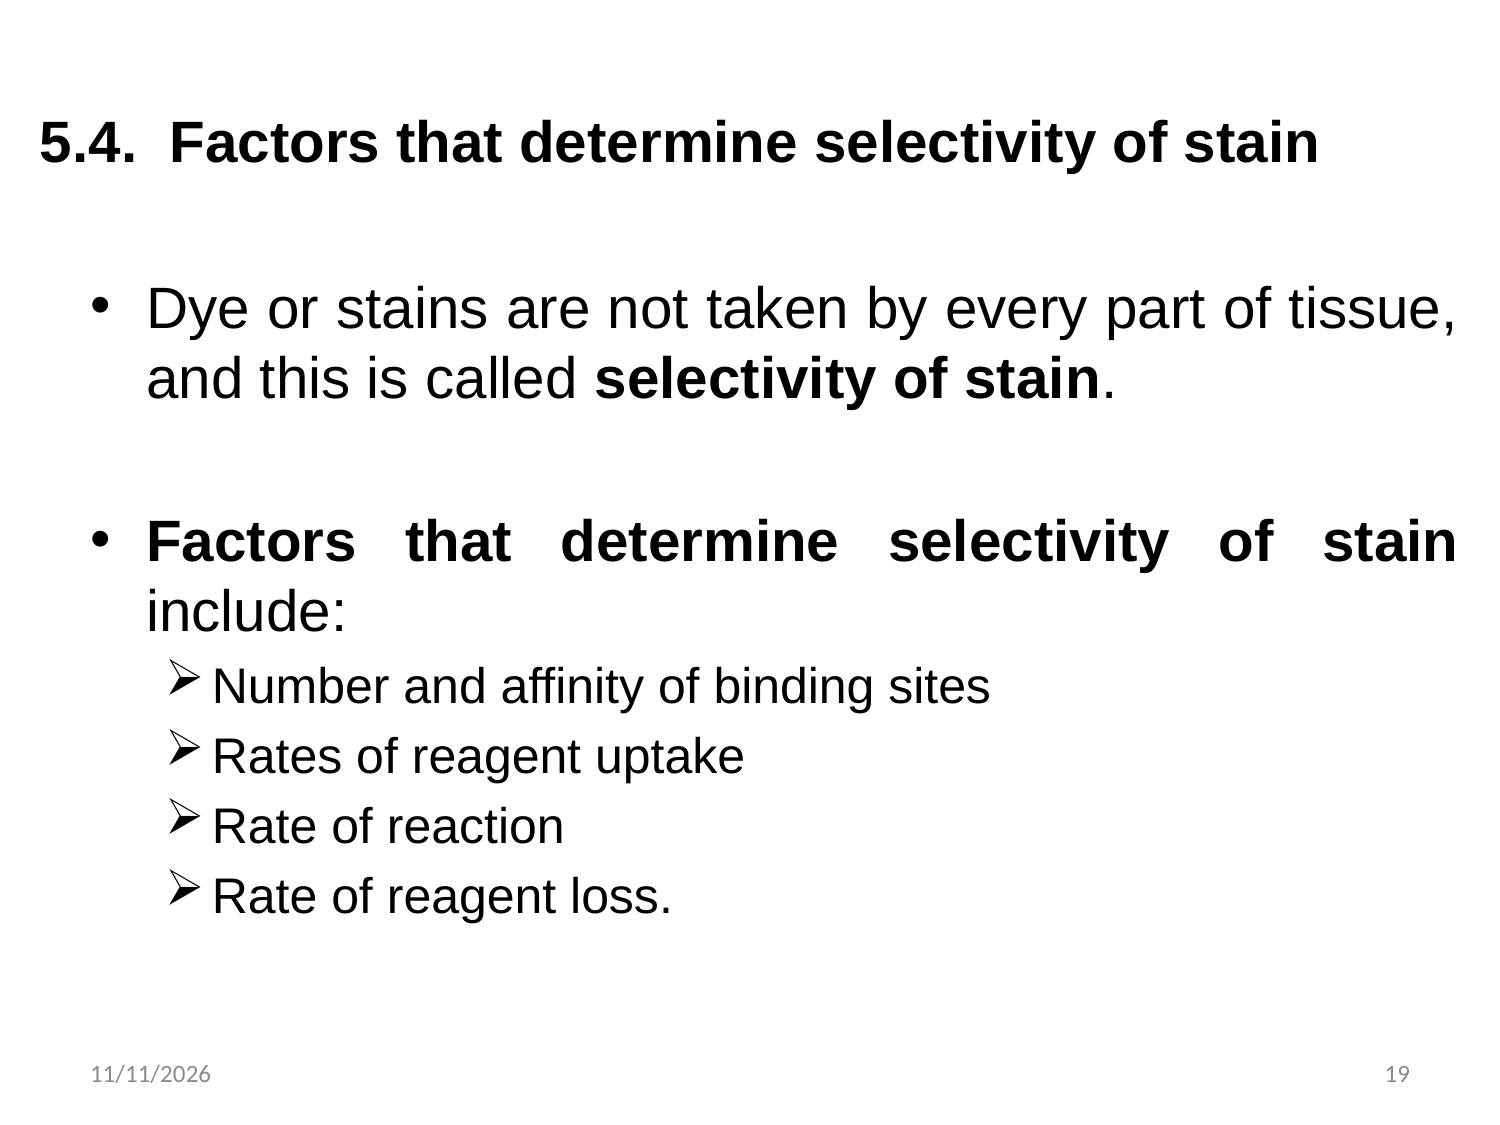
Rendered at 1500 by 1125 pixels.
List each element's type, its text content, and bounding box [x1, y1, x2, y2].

title 5.4. Factors that determine selectivity of stain [24, 45, 1475, 233]
list Dye or stains are not taken by every part of tissue, and this is called selectivity of stain. Factors that determine selectivity of stain include: Number and affinity of binding sites Rates of reagent uptake Rate of reaction Rate of reagent loss. [75, 262, 1475, 1005]
slide_number 19 [1074, 1042, 1425, 1103]
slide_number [75, 1042, 425, 1103]
